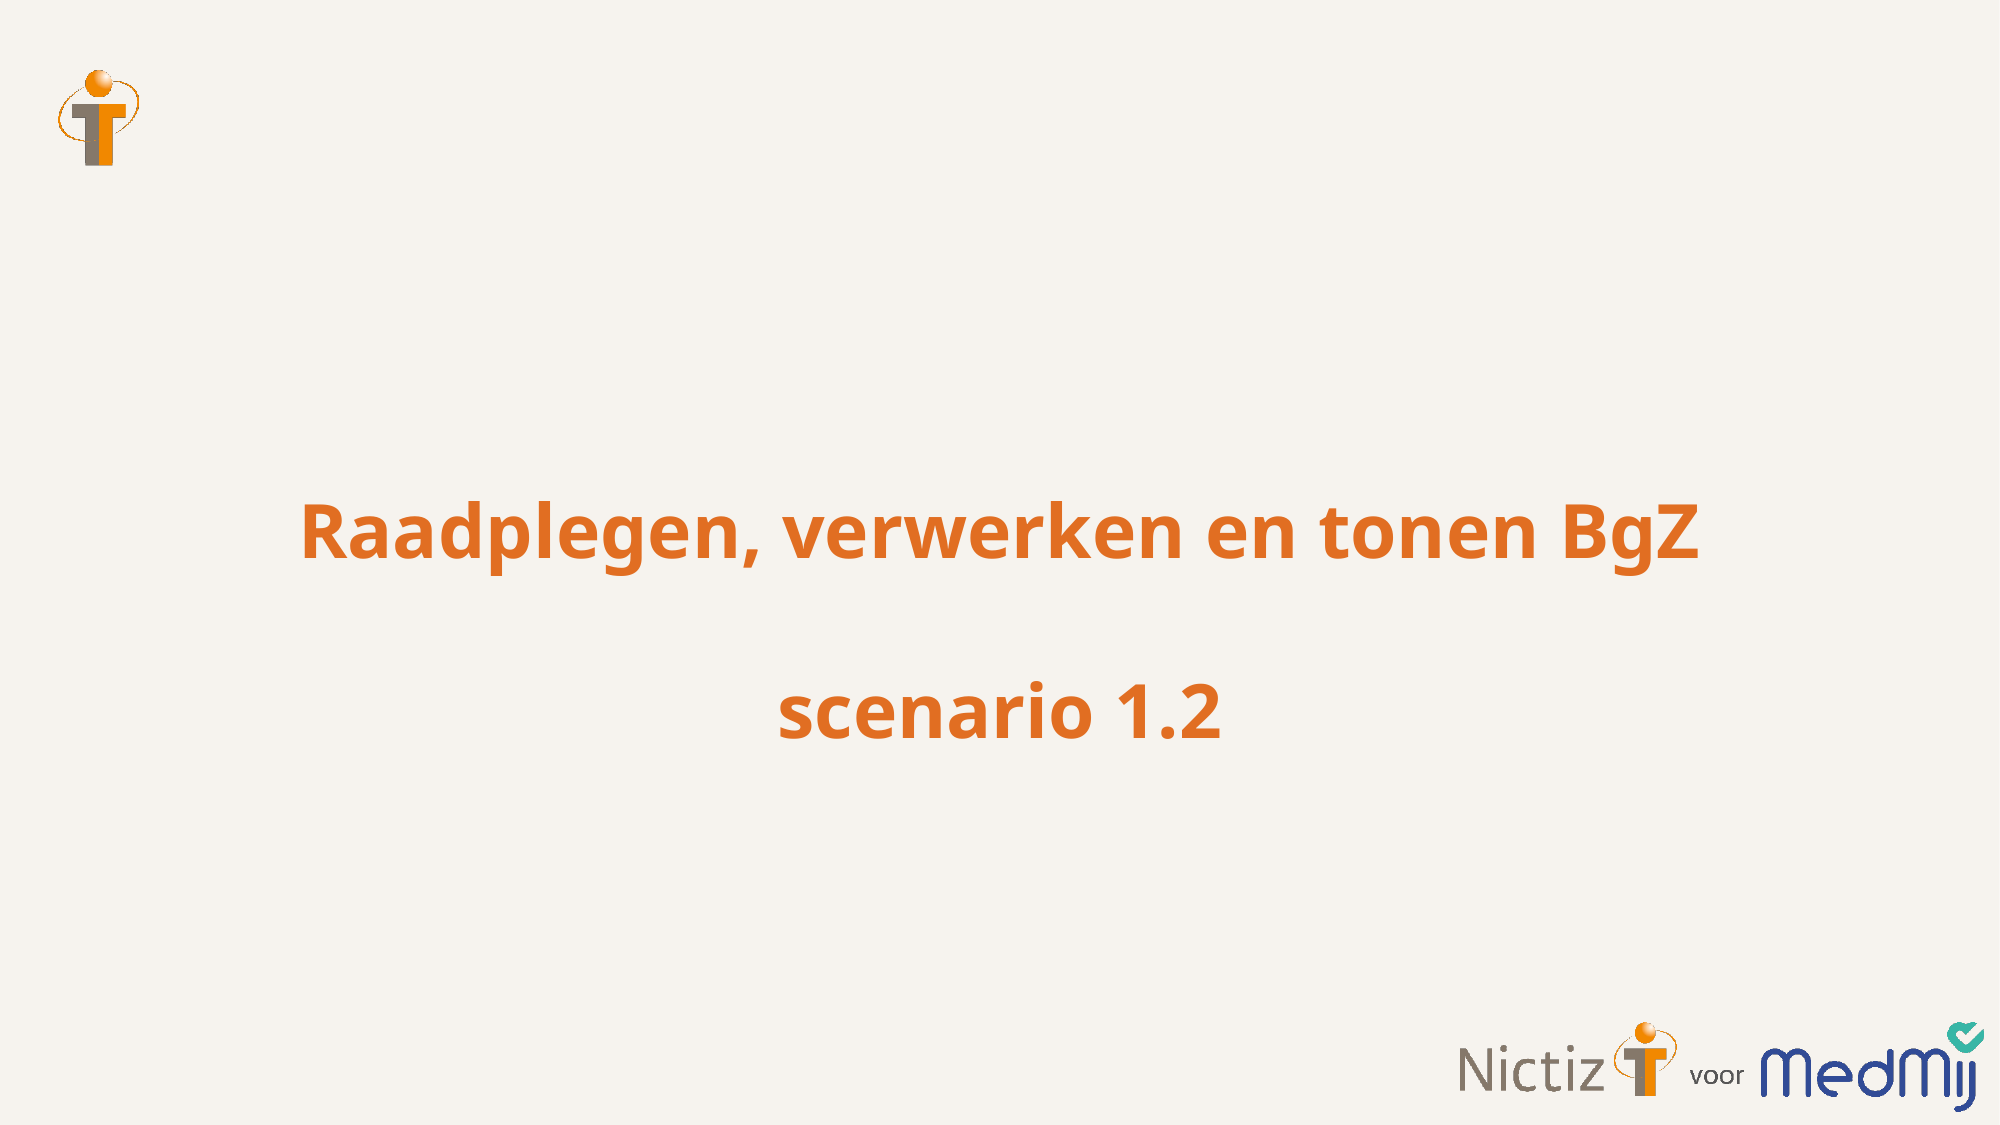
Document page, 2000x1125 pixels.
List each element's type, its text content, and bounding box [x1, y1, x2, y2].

title Raadplegen, verwerken en tonen BgZ scenario 1.2 [155, 386, 1844, 848]
picture [50, 66, 151, 187]
picture [1457, 1019, 1988, 1113]
